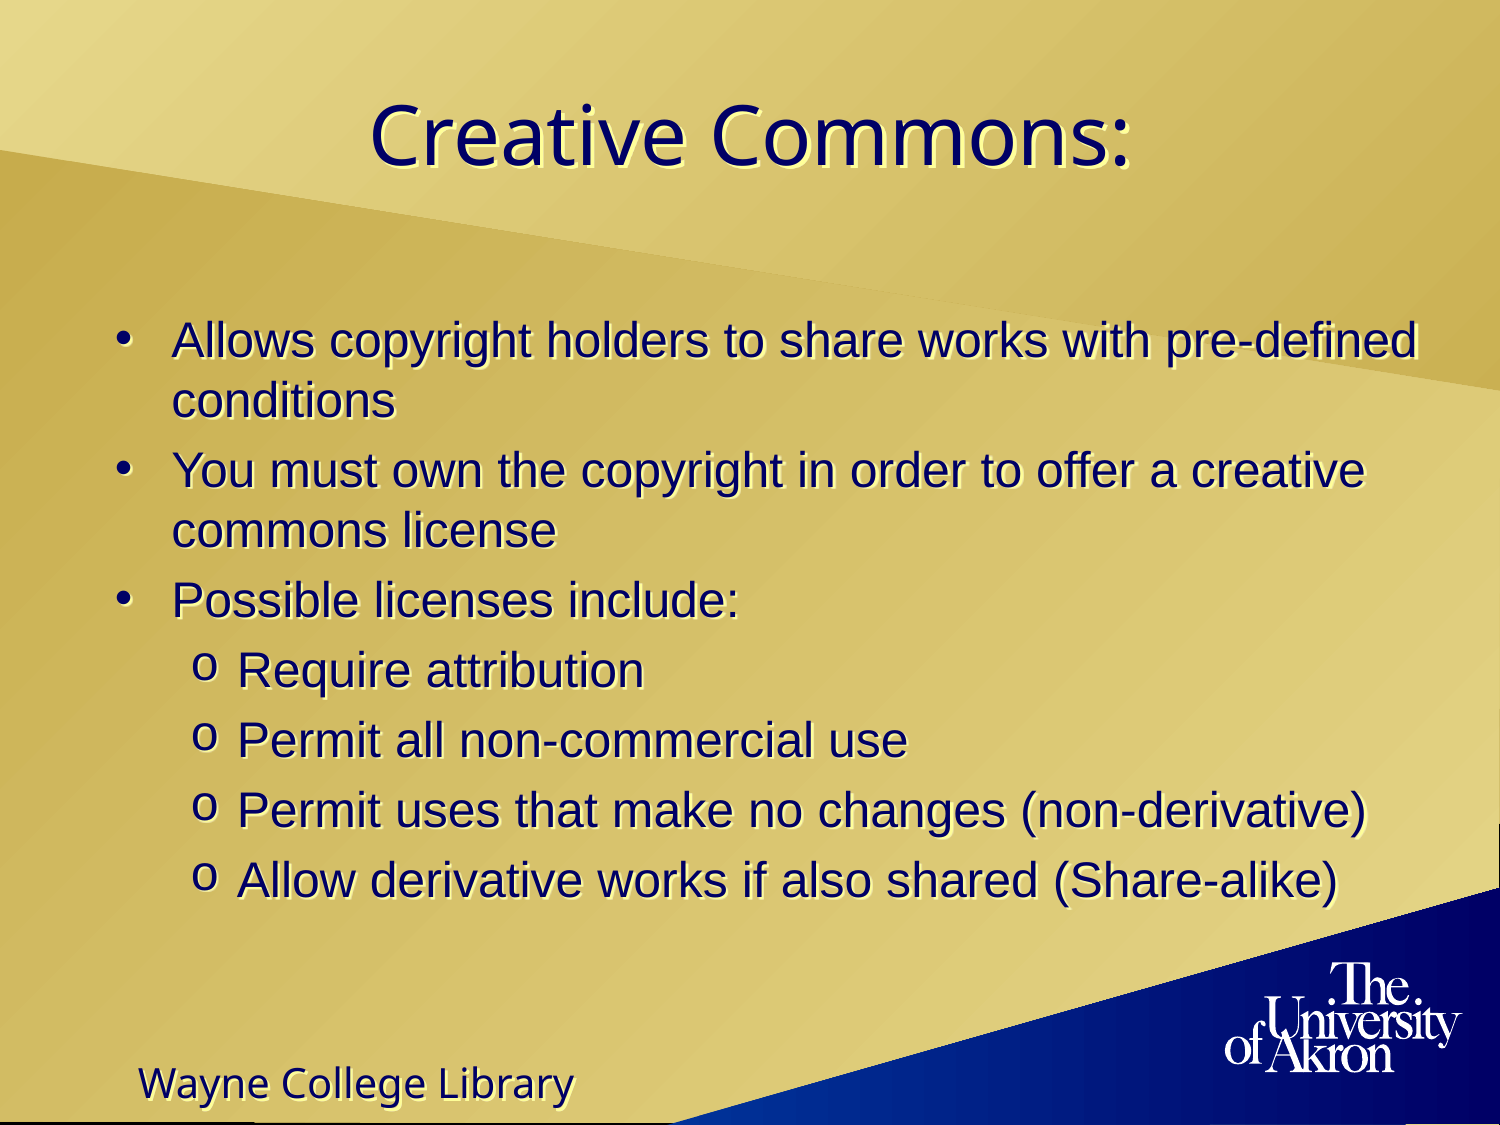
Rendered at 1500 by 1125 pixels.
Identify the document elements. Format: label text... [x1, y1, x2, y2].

list Allows copyright holders to share works with pre-defined conditions You must own the copyright in order to offer a creative commons license Possible licenses include: Require attribution Permit all non-commercial use Permit uses that make no changes (non-derivative) Allow derivative works if also shared (Share-alike) [99, 299, 1438, 913]
title Creative Commons: [0, 74, 1500, 213]
text_box Wayne College Library [0, 1049, 713, 1125]
